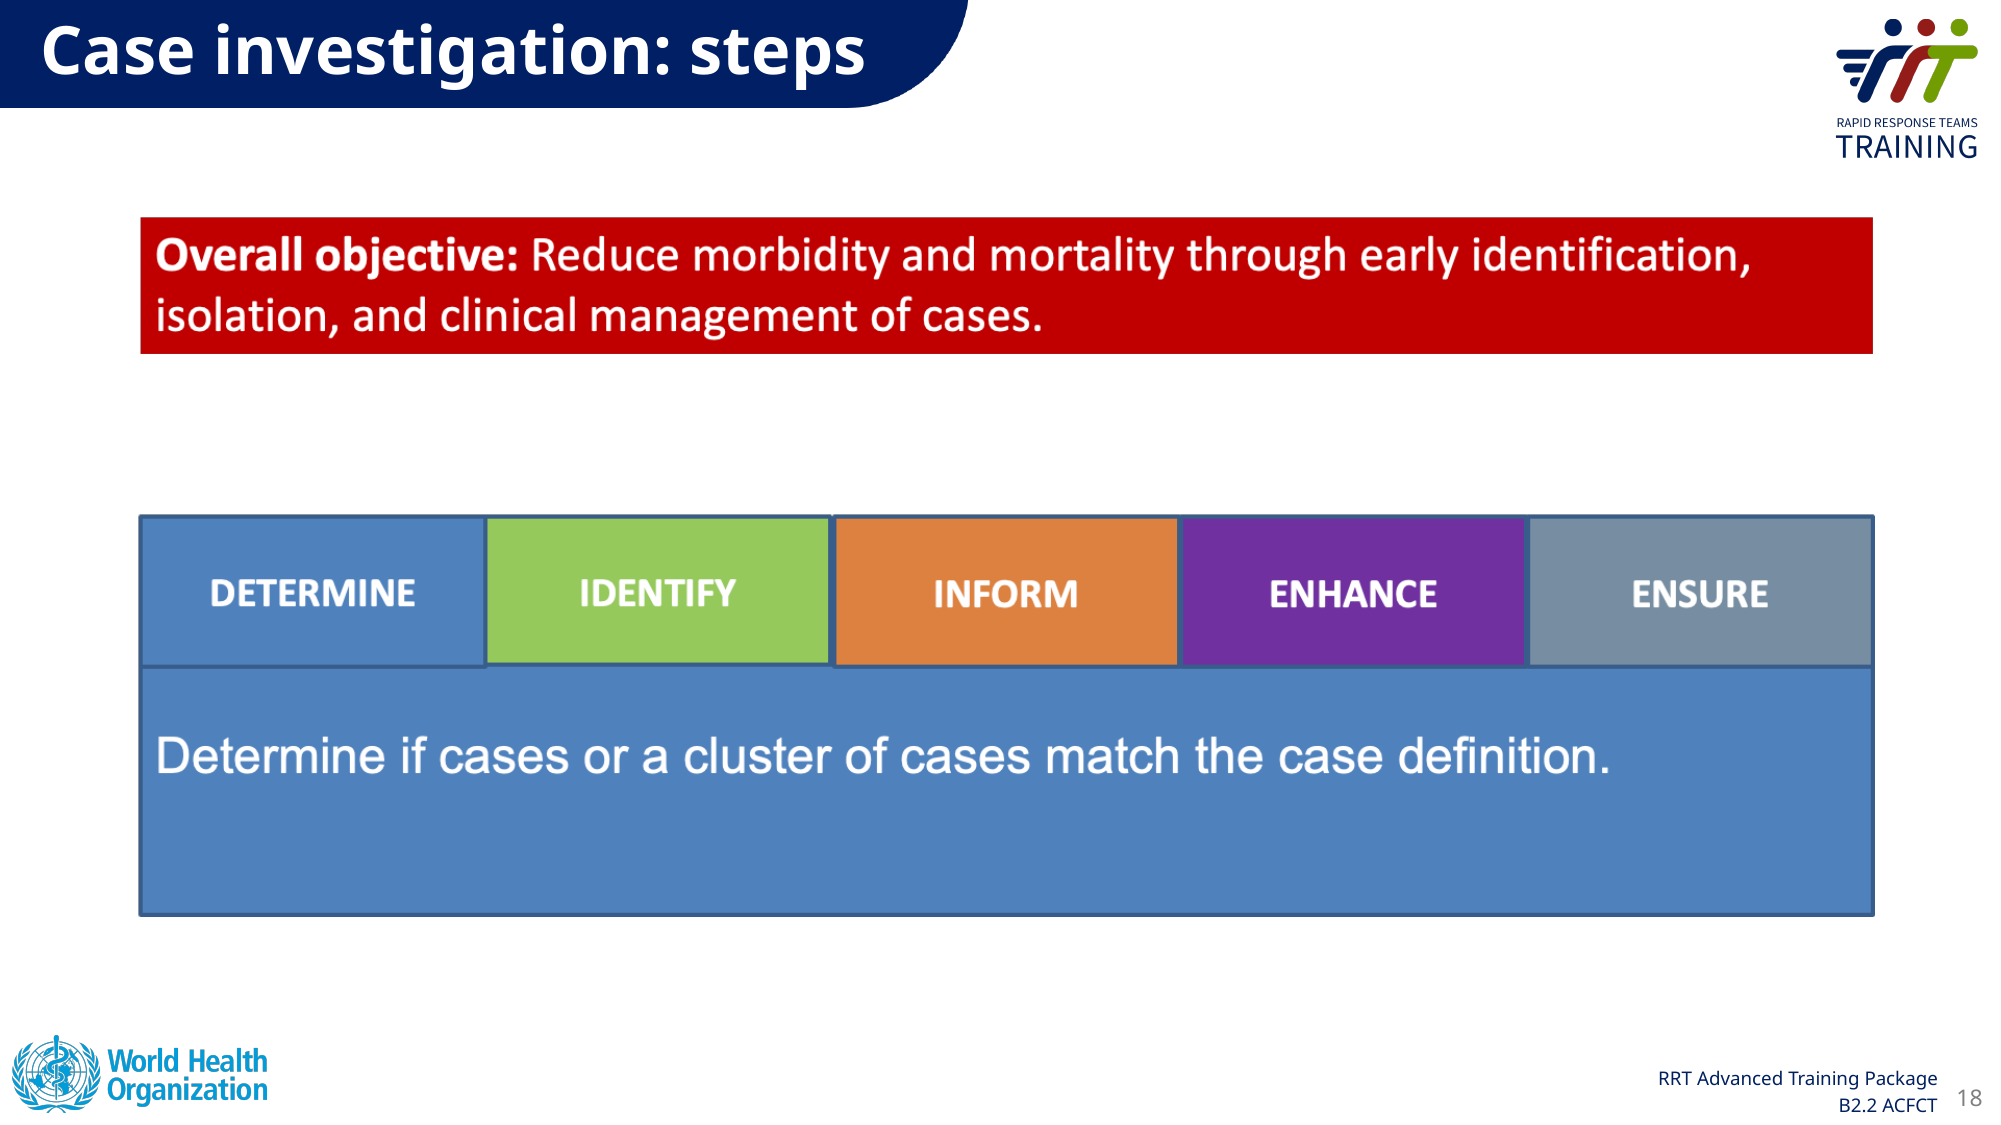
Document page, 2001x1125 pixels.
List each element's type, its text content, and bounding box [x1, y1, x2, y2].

picture [12, 1035, 267, 1113]
picture [12, 1083, 48, 1113]
picture [124, 208, 1876, 917]
title Case investigation: steps [32, 0, 981, 107]
picture [58, 1050, 64, 1058]
picture [1835, 19, 1978, 167]
picture [0, 0, 969, 108]
